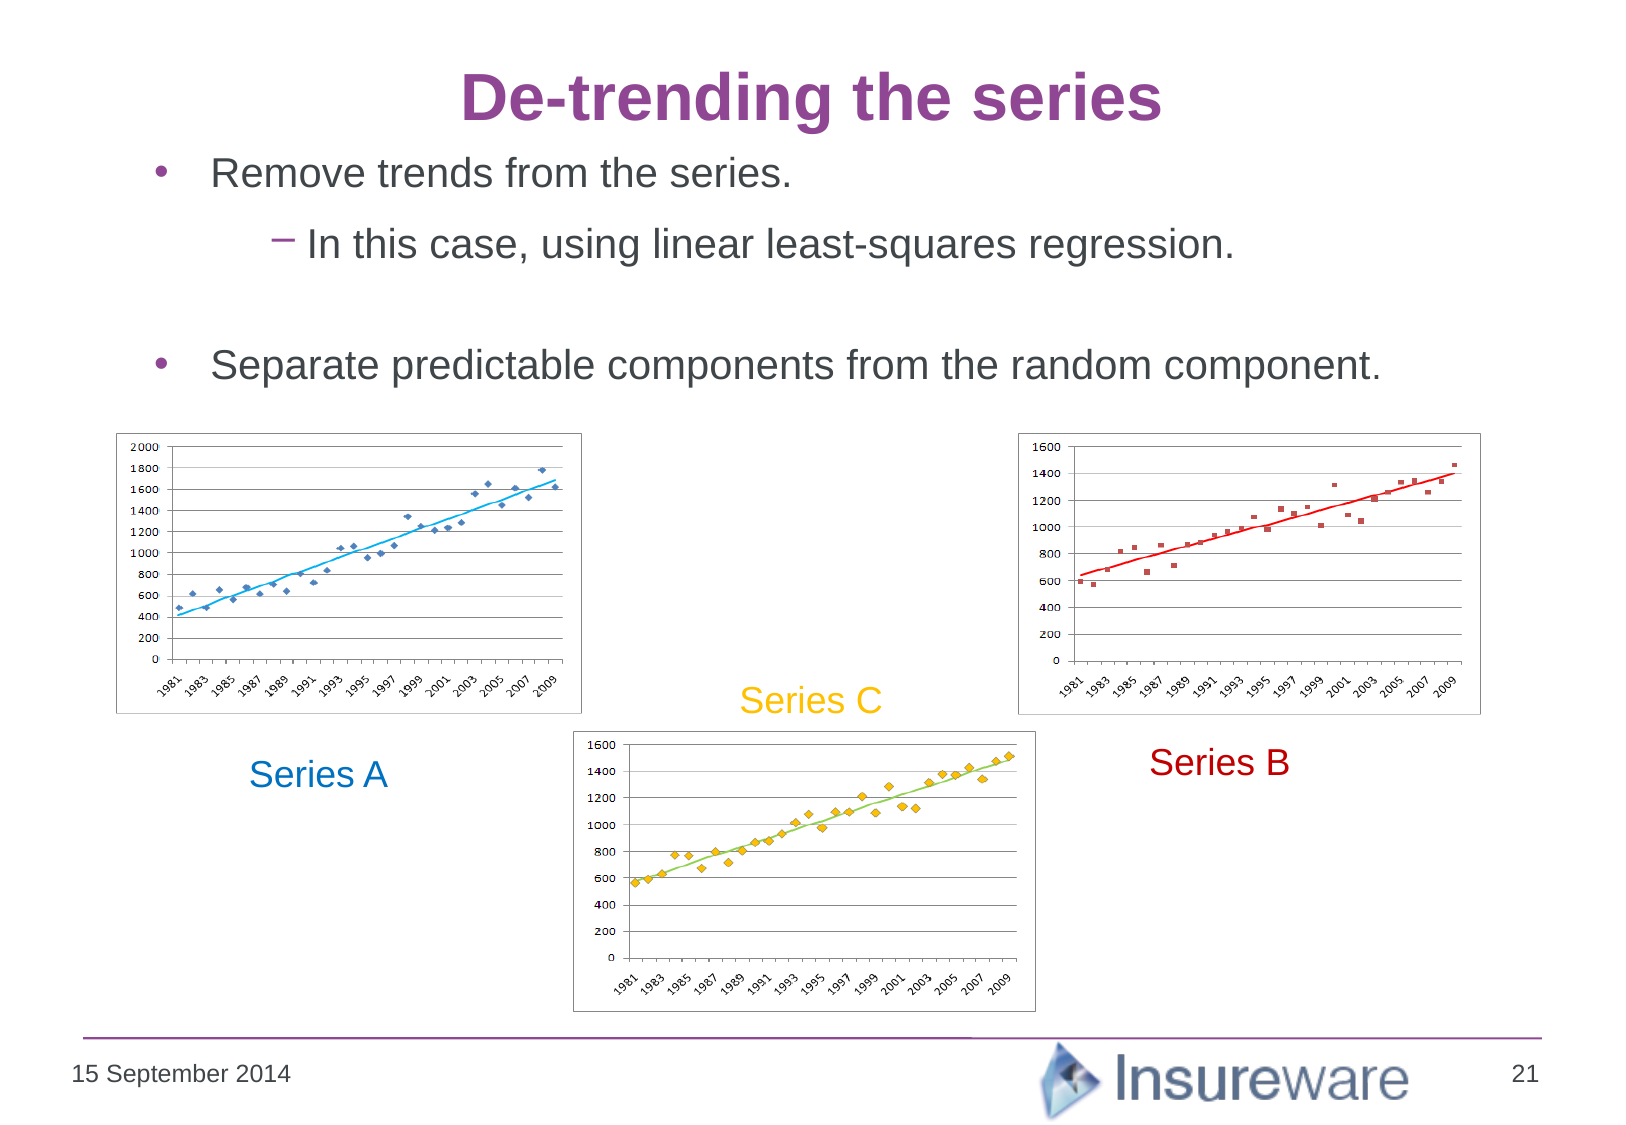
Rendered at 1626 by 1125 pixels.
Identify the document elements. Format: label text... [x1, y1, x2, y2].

picture [1036, 1039, 1416, 1125]
title De-trending the series [75, 0, 1550, 188]
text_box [115, 432, 1487, 1013]
slide_number 21 [1439, 1050, 1555, 1106]
text_box Remove trends from the series. In this case, using linear least-squares regression. Separate predictable components from the random component. [139, 138, 1414, 430]
